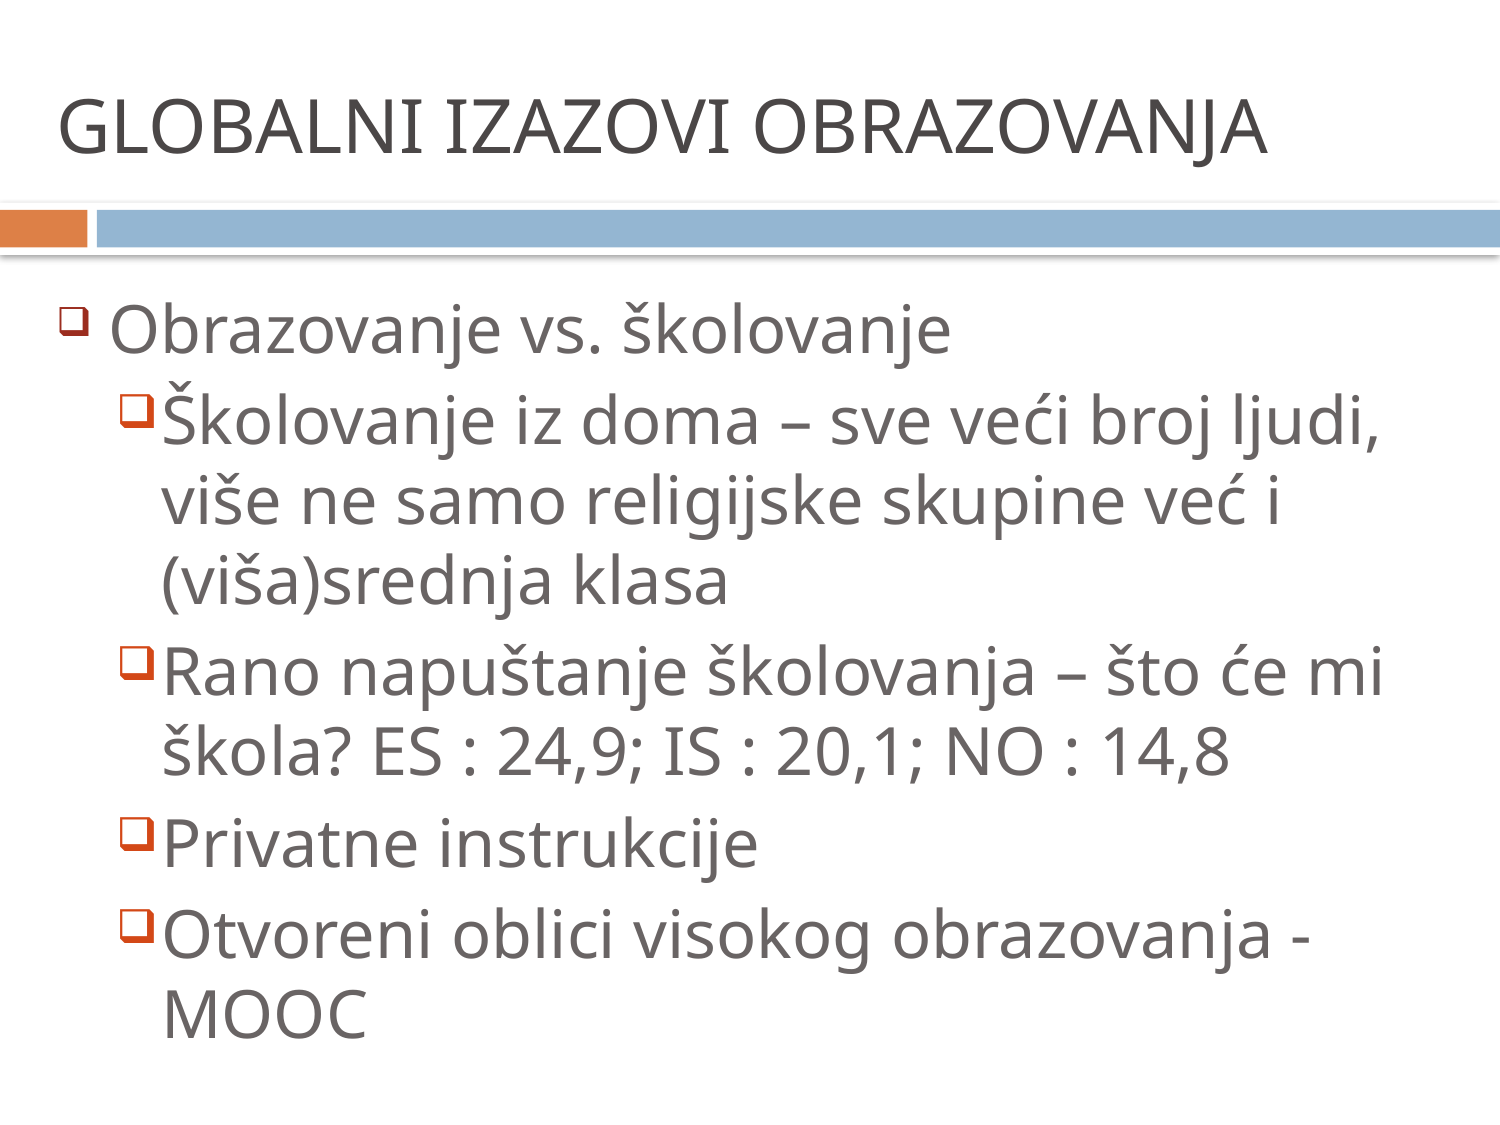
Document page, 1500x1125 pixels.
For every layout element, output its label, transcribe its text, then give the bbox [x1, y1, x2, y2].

title GLOBALNI IZAZOVI OBRAZOVANJA [41, 42, 1460, 206]
list Obrazovanje vs. školovanje Školovanje iz doma – sve veći broj ljudi, više ne samo religijske skupine već i (viša)srednja klasa Rano napuštanje školovanja – što će mi škola? ES : 24,9; IS : 20,1; NO : 14,8 Privatne instrukcije Otvoreni oblici visokog obrazovanja - MOOC [41, 278, 1449, 1024]
